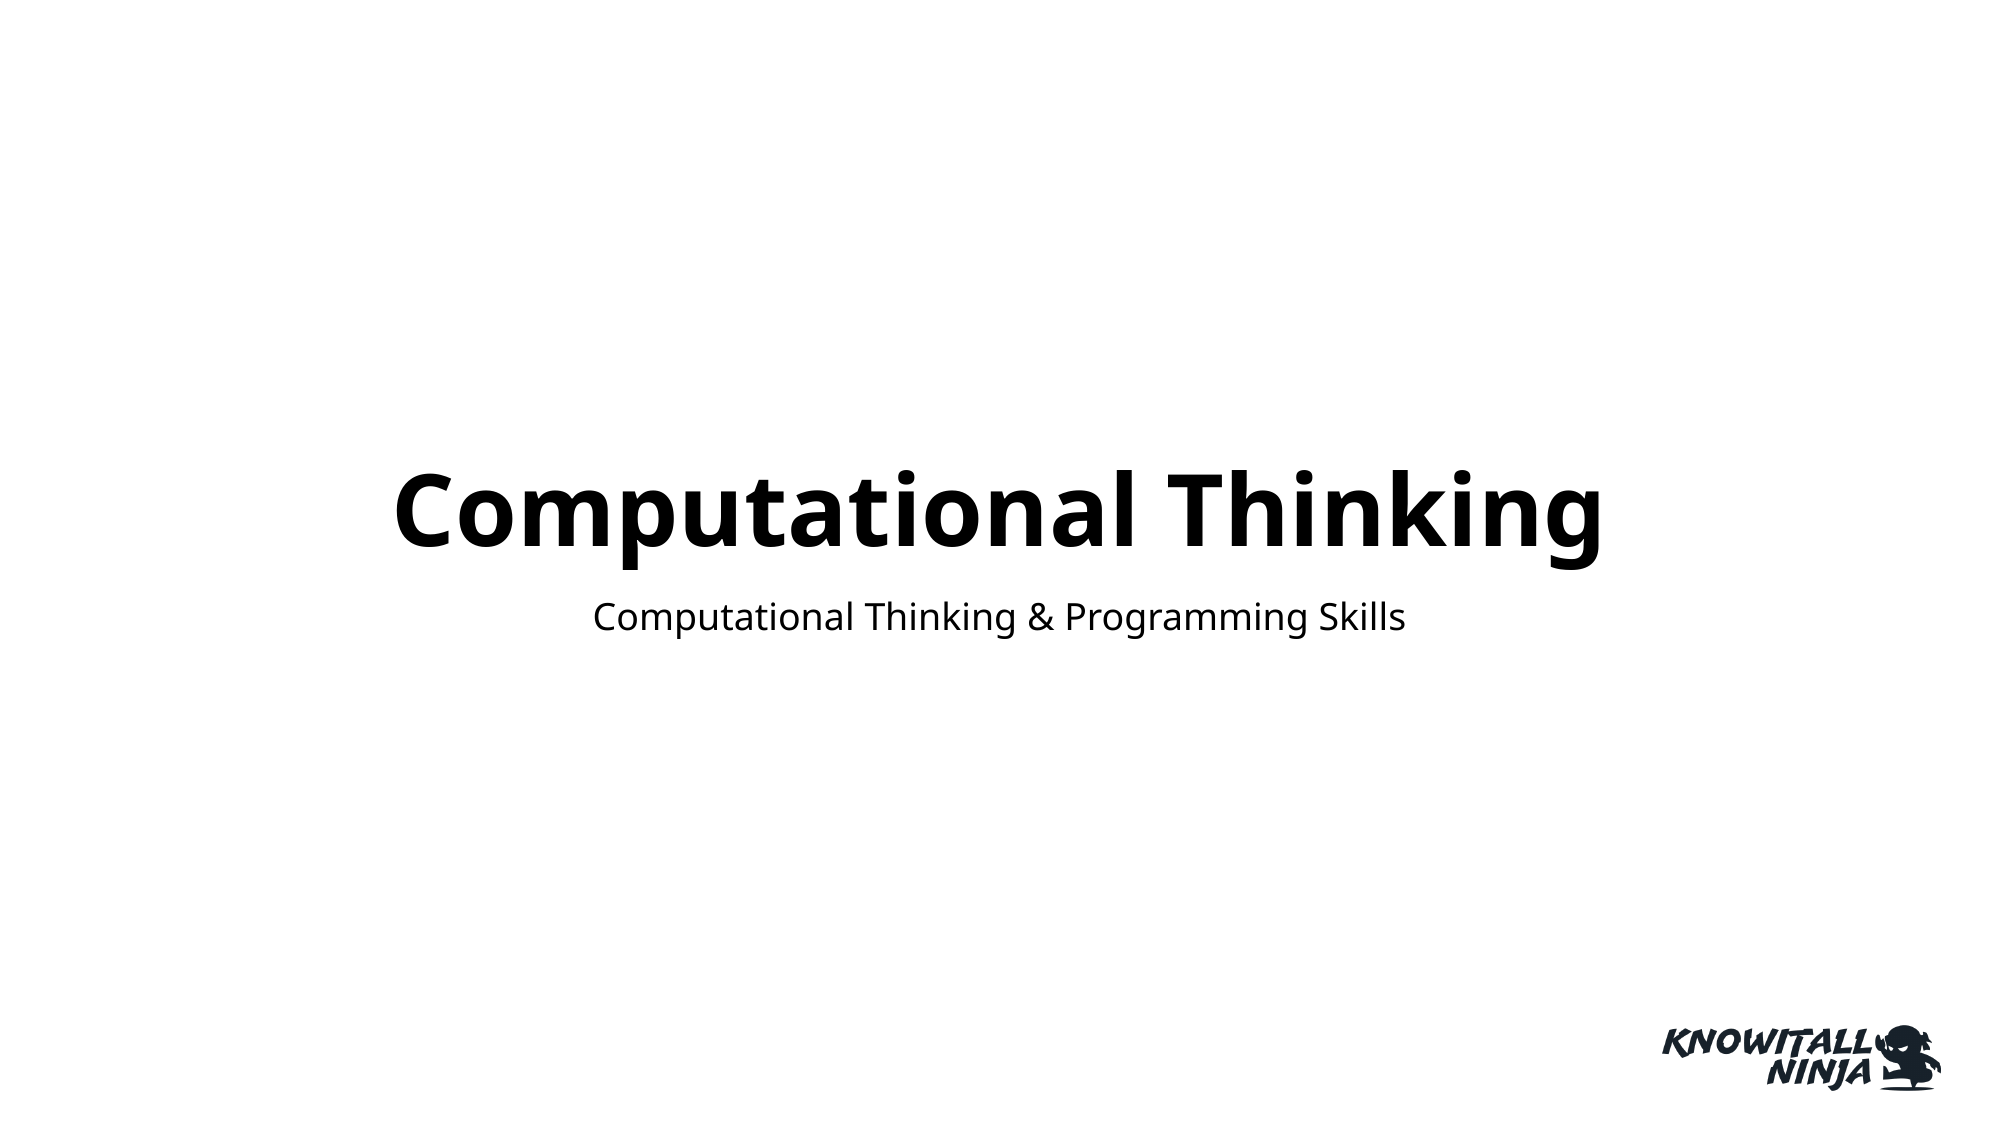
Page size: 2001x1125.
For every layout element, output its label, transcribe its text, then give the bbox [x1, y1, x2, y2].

title Computational Thinking [249, 184, 1750, 576]
subtitle Computational Thinking & Programming Skills [249, 590, 1750, 863]
picture [1662, 1025, 1941, 1091]
